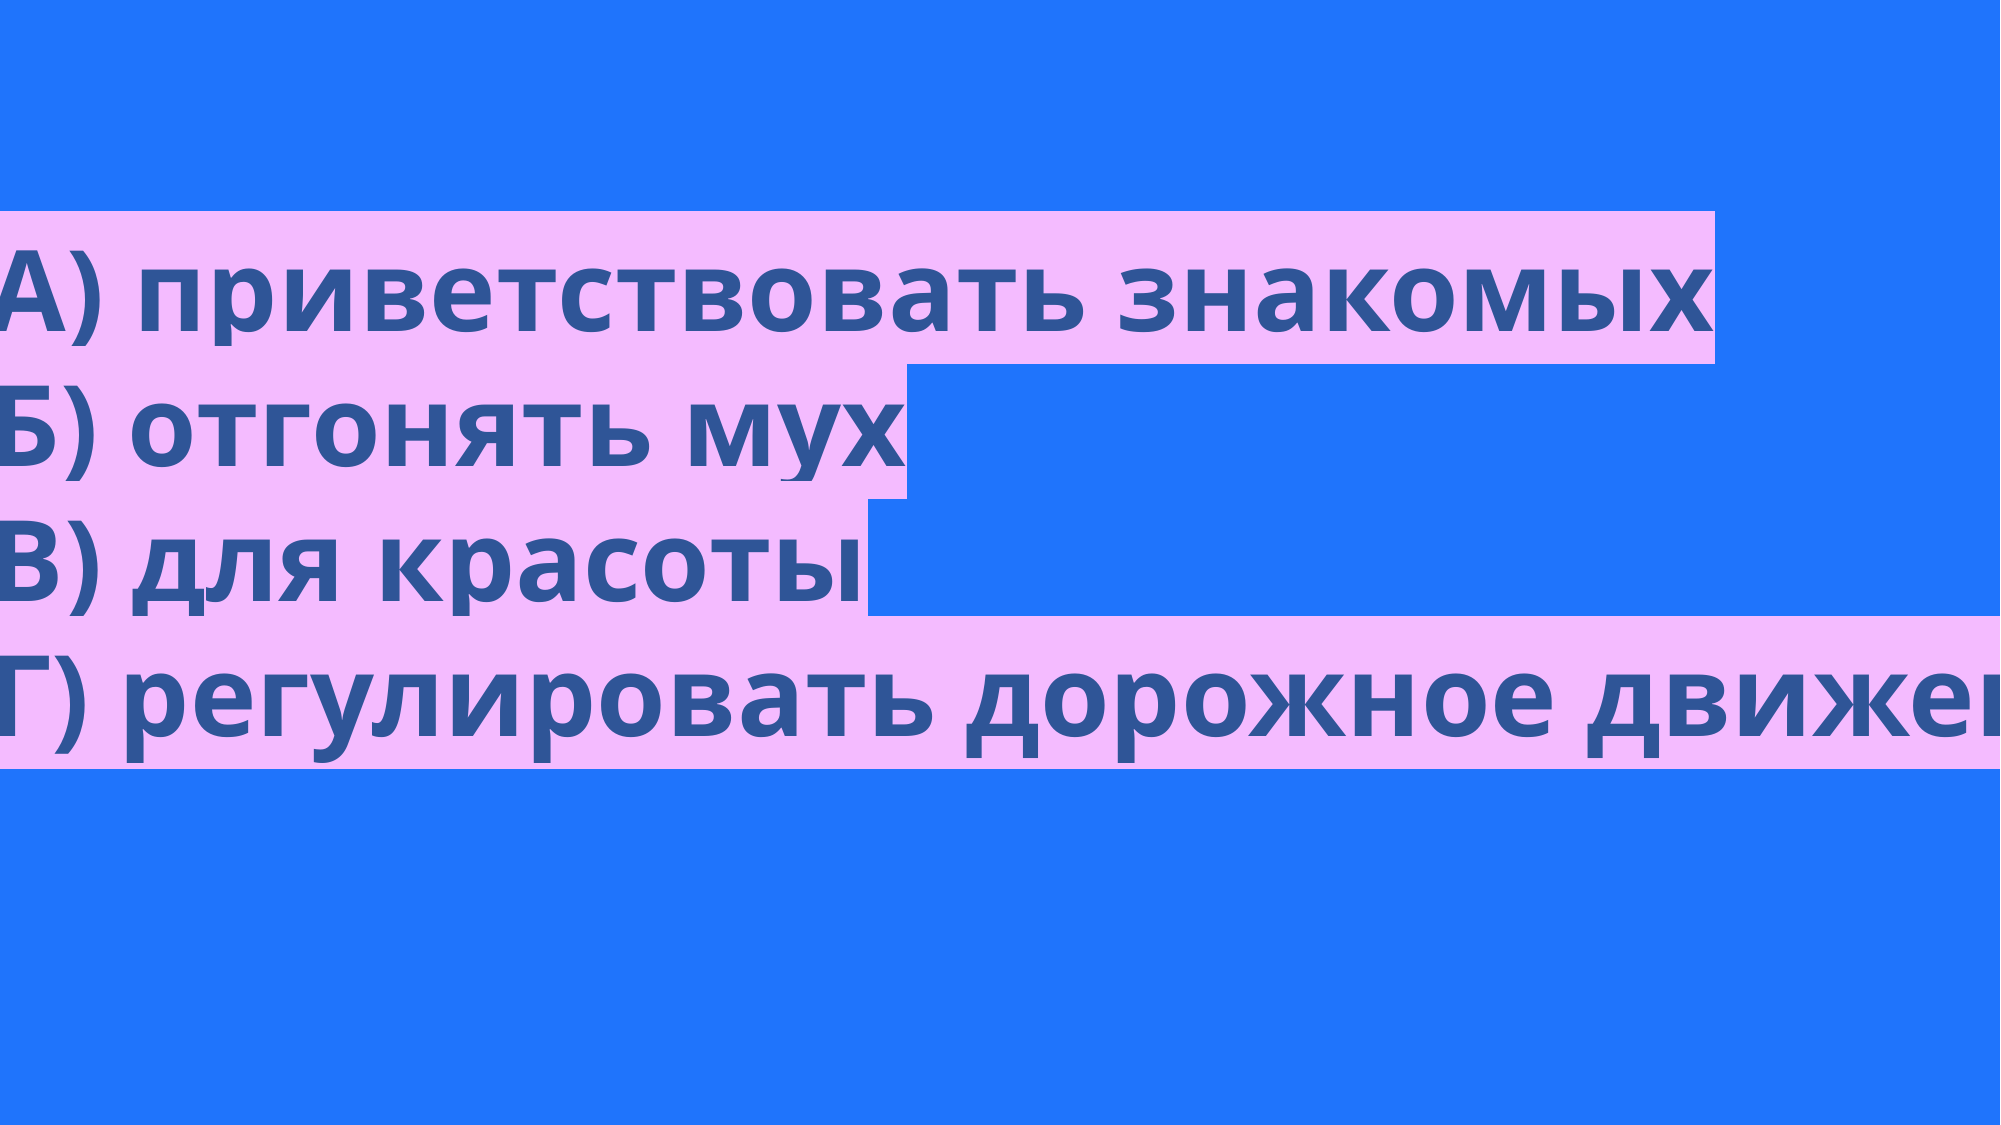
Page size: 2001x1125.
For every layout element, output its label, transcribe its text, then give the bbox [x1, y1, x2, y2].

text_box А) приветствовать знакомых Б) отгонять мух В) для красоты Г) регулировать дорожное движение [0, 211, 2000, 767]
